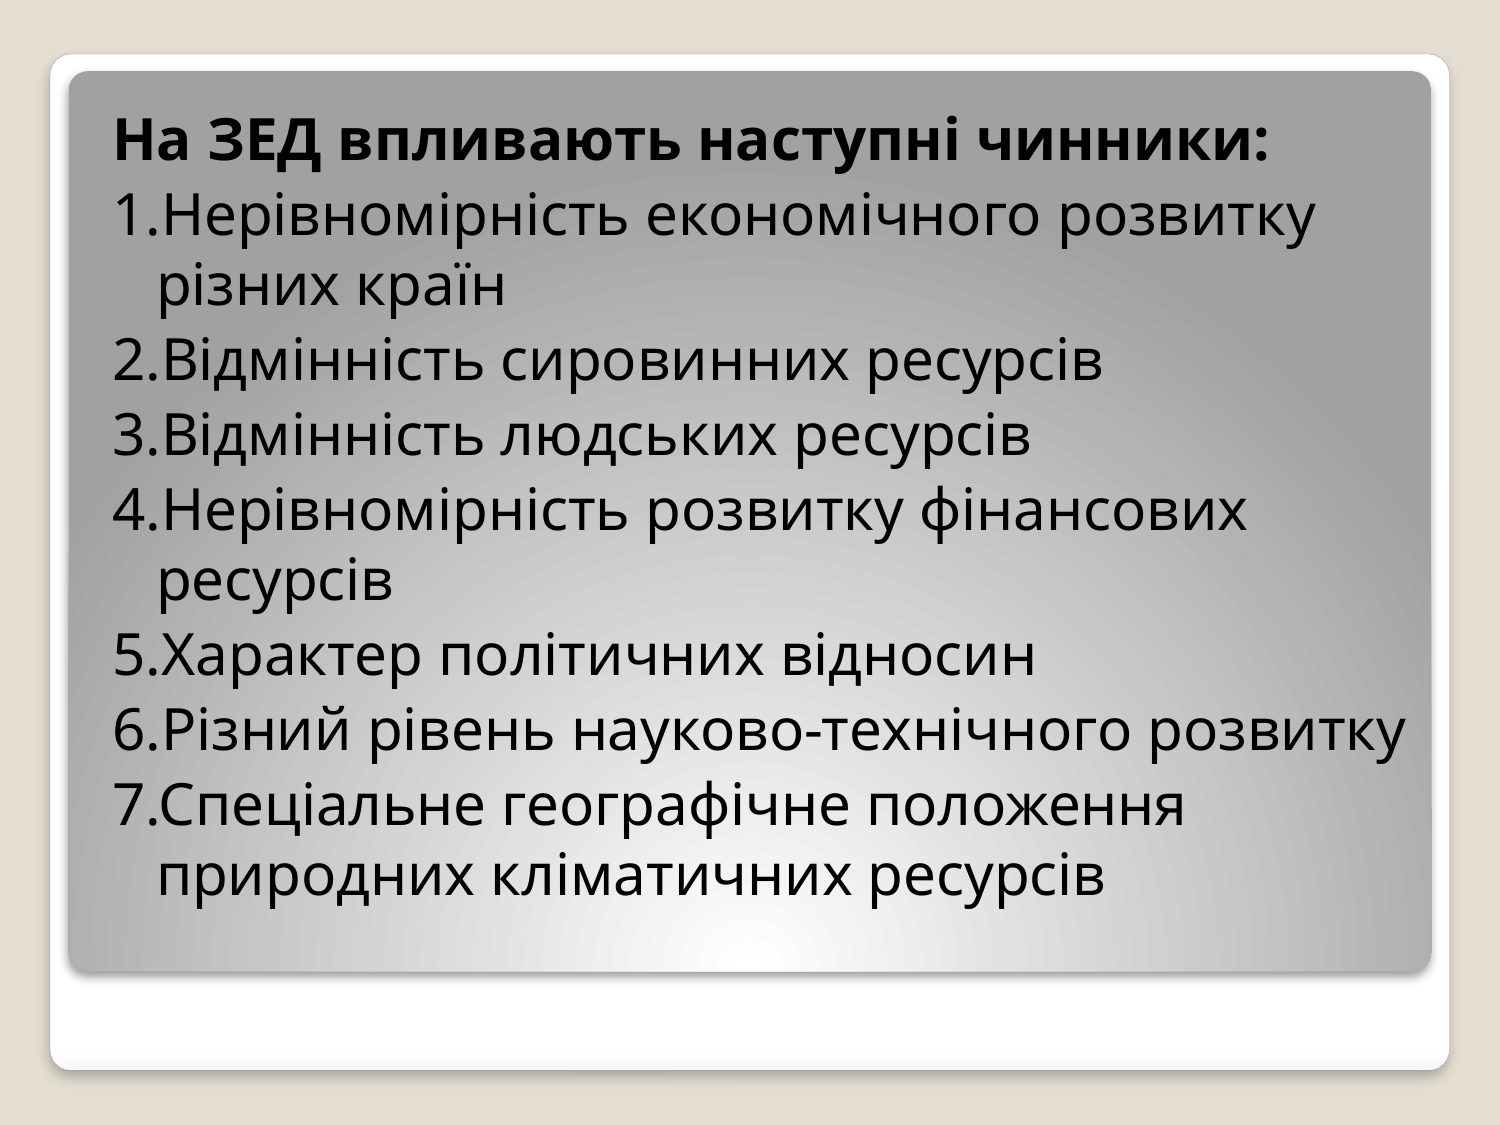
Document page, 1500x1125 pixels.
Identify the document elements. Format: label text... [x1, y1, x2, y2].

list На ЗЕД впливають наступні чинники: 1.Нерівномірність економічного розвитку різних країн 2.Відмінність сировинних ресурсів 3.Відмінність людських ресурсів 4.Нерівномірність розвитку фінансових ресурсів 5.Характер політичних відносин 6.Різний рівень науково-технічного розвитку 7.Спеціальне географічне положення природних кліматичних ресурсів [82, 86, 1425, 988]
